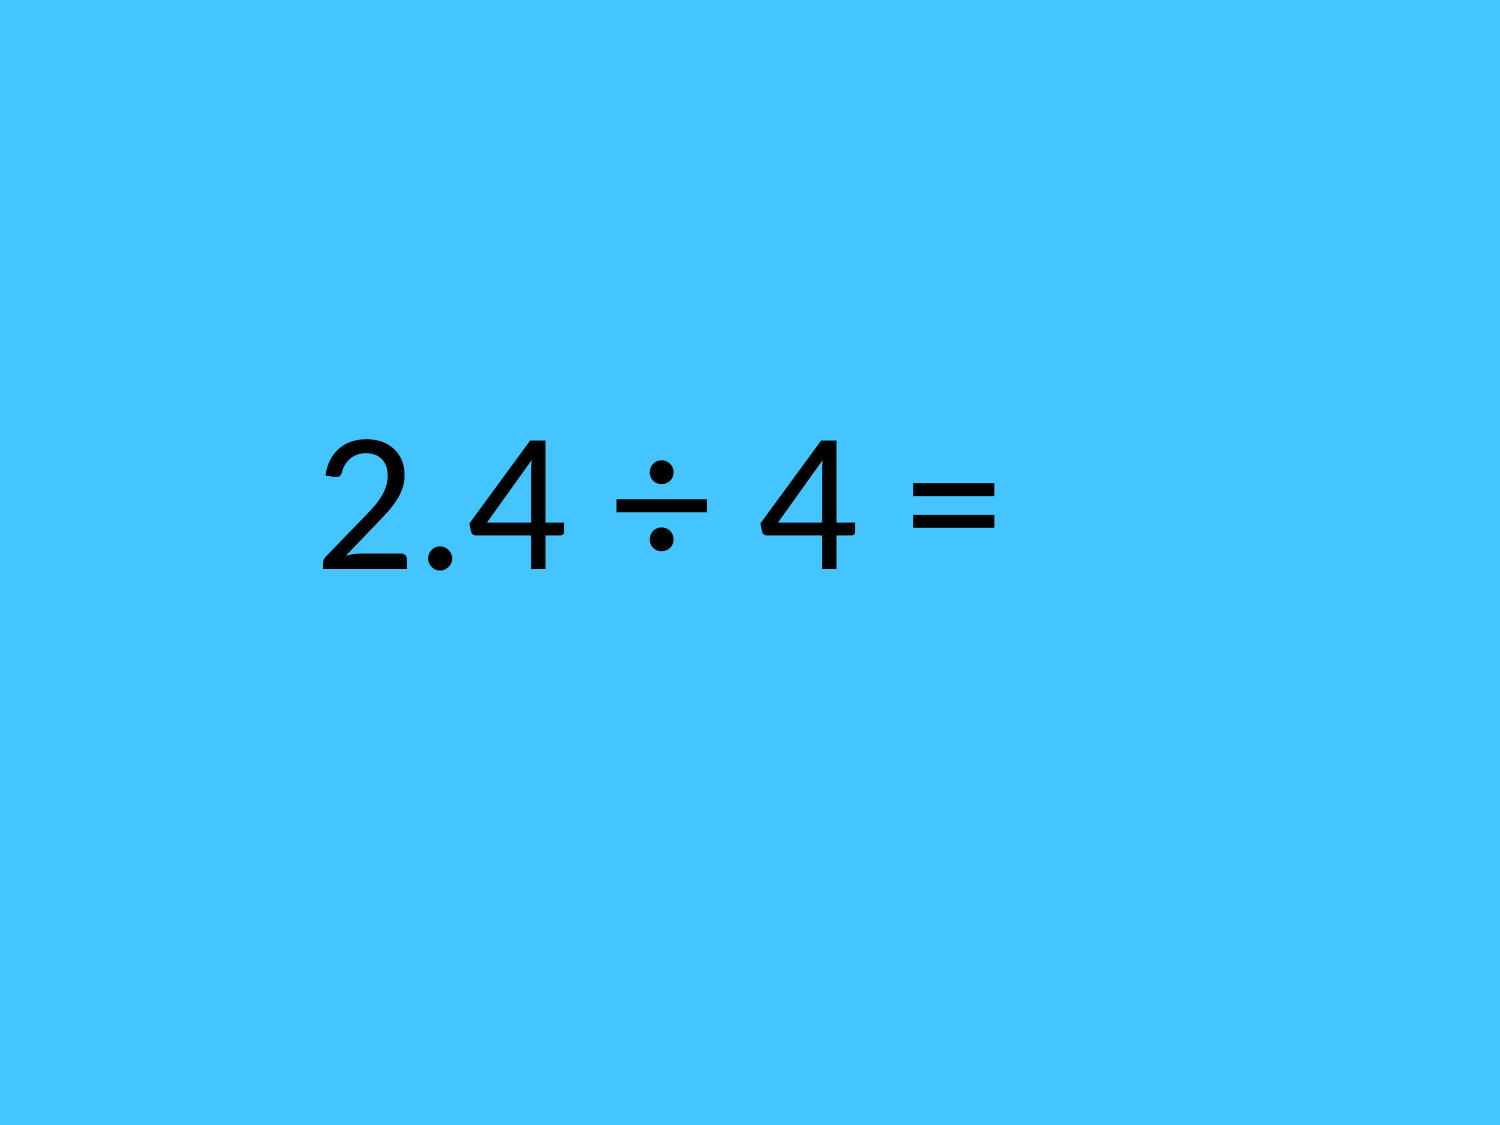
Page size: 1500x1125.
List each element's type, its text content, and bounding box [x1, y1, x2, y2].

text_box 2.4 ÷ 4 = [299, 362, 1275, 618]
